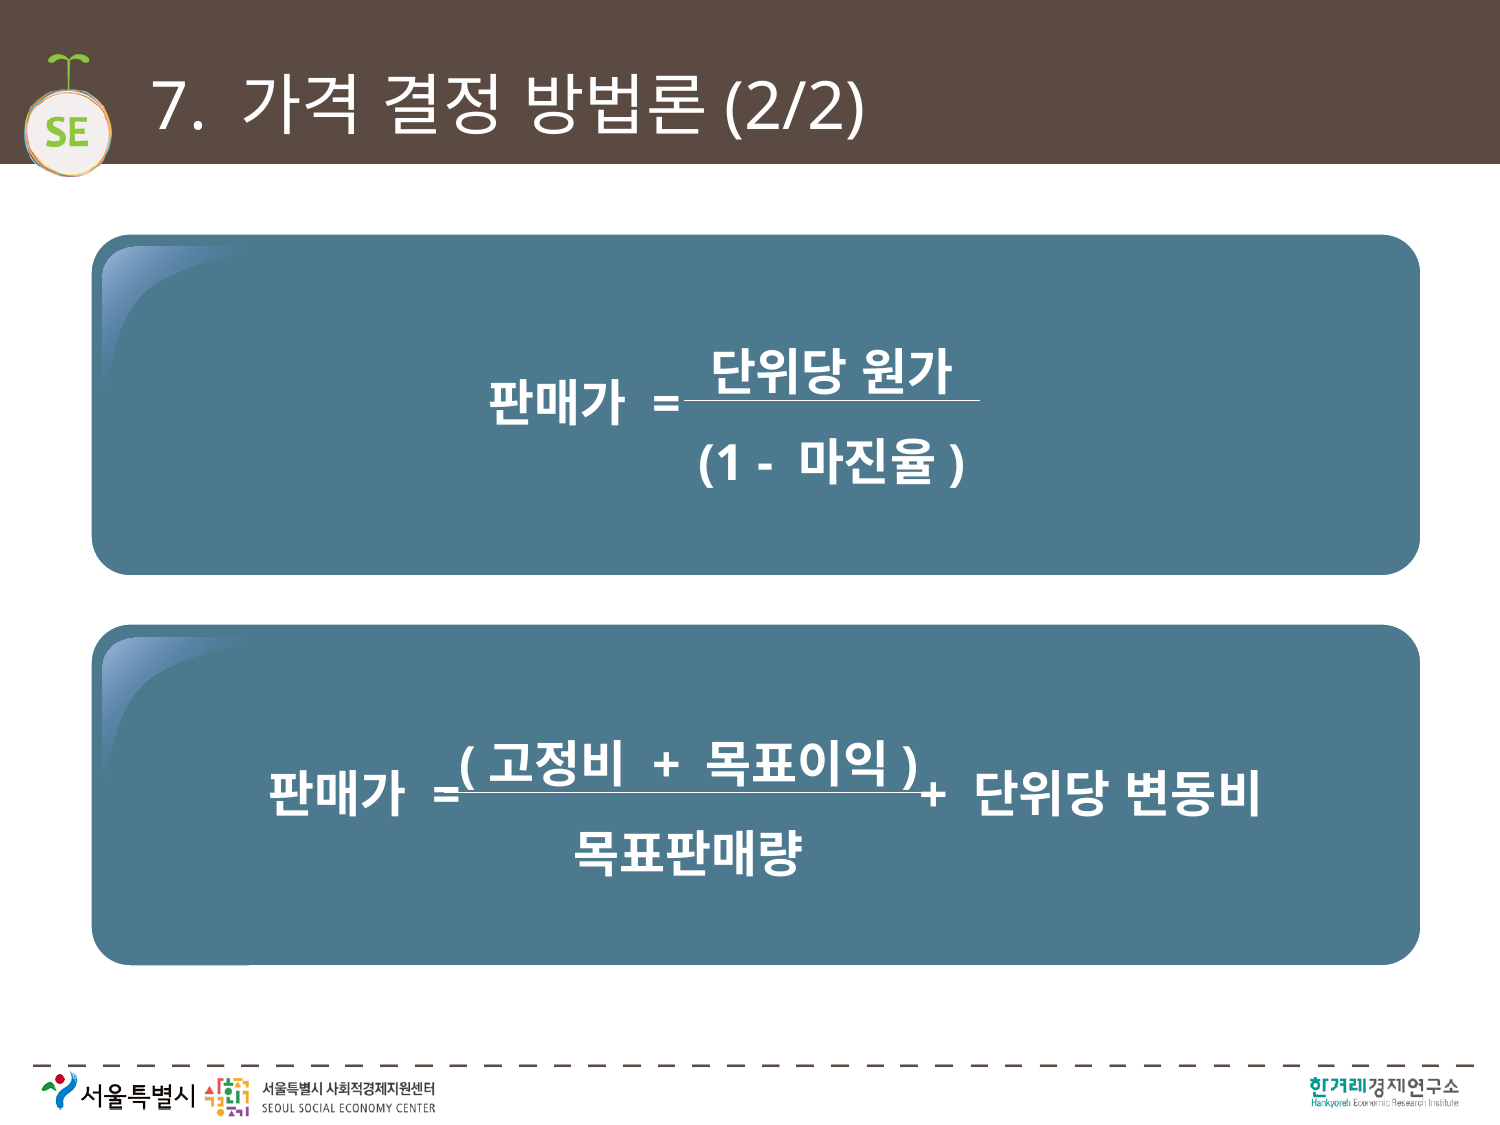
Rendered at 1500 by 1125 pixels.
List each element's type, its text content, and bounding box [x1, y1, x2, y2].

title 7. 가격 결정 방법론(2/2) [135, 45, 1463, 161]
text_box [102, 637, 264, 784]
picture [0, 0, 1500, 1125]
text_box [257, 694, 1272, 893]
text_box [88, 231, 1424, 579]
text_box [477, 302, 972, 501]
text_box [102, 247, 264, 394]
text_box [88, 621, 1424, 969]
